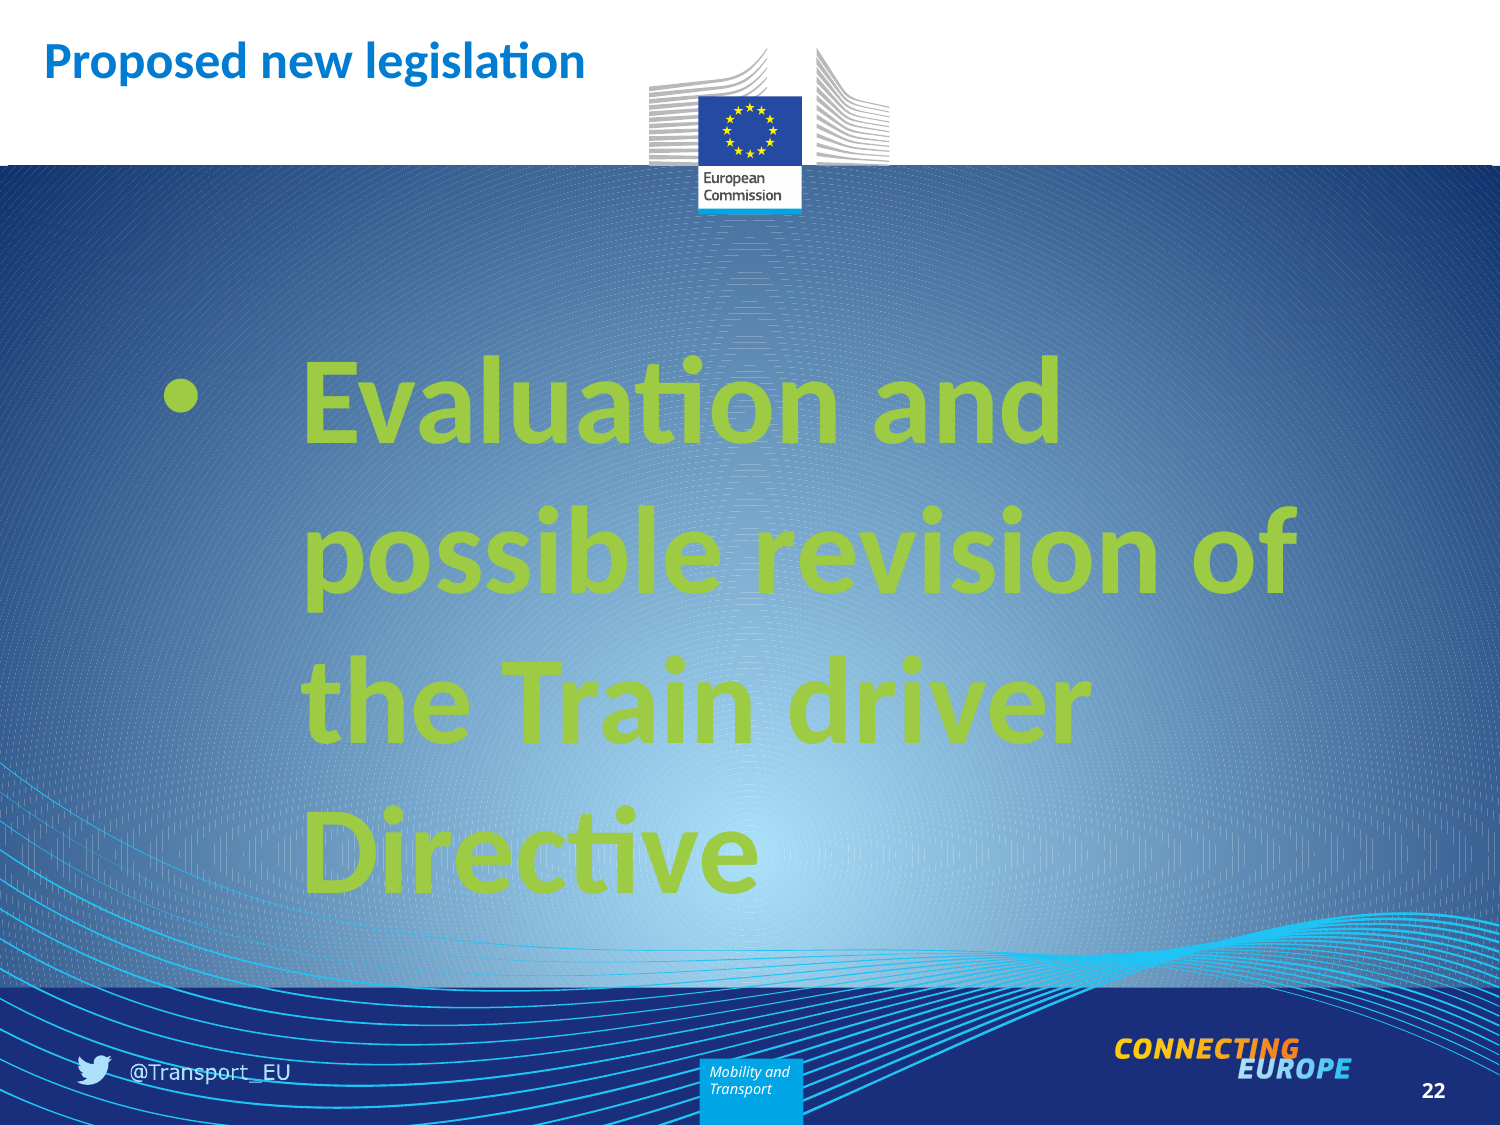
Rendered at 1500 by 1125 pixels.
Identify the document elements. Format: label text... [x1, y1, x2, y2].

picture [1112, 1036, 1355, 1081]
title Evaluation and possible revision of the Train driver Directive [159, 311, 1341, 383]
text_box Proposed new legislation [29, 19, 644, 97]
text_box 22 [1407, 1069, 1471, 1110]
